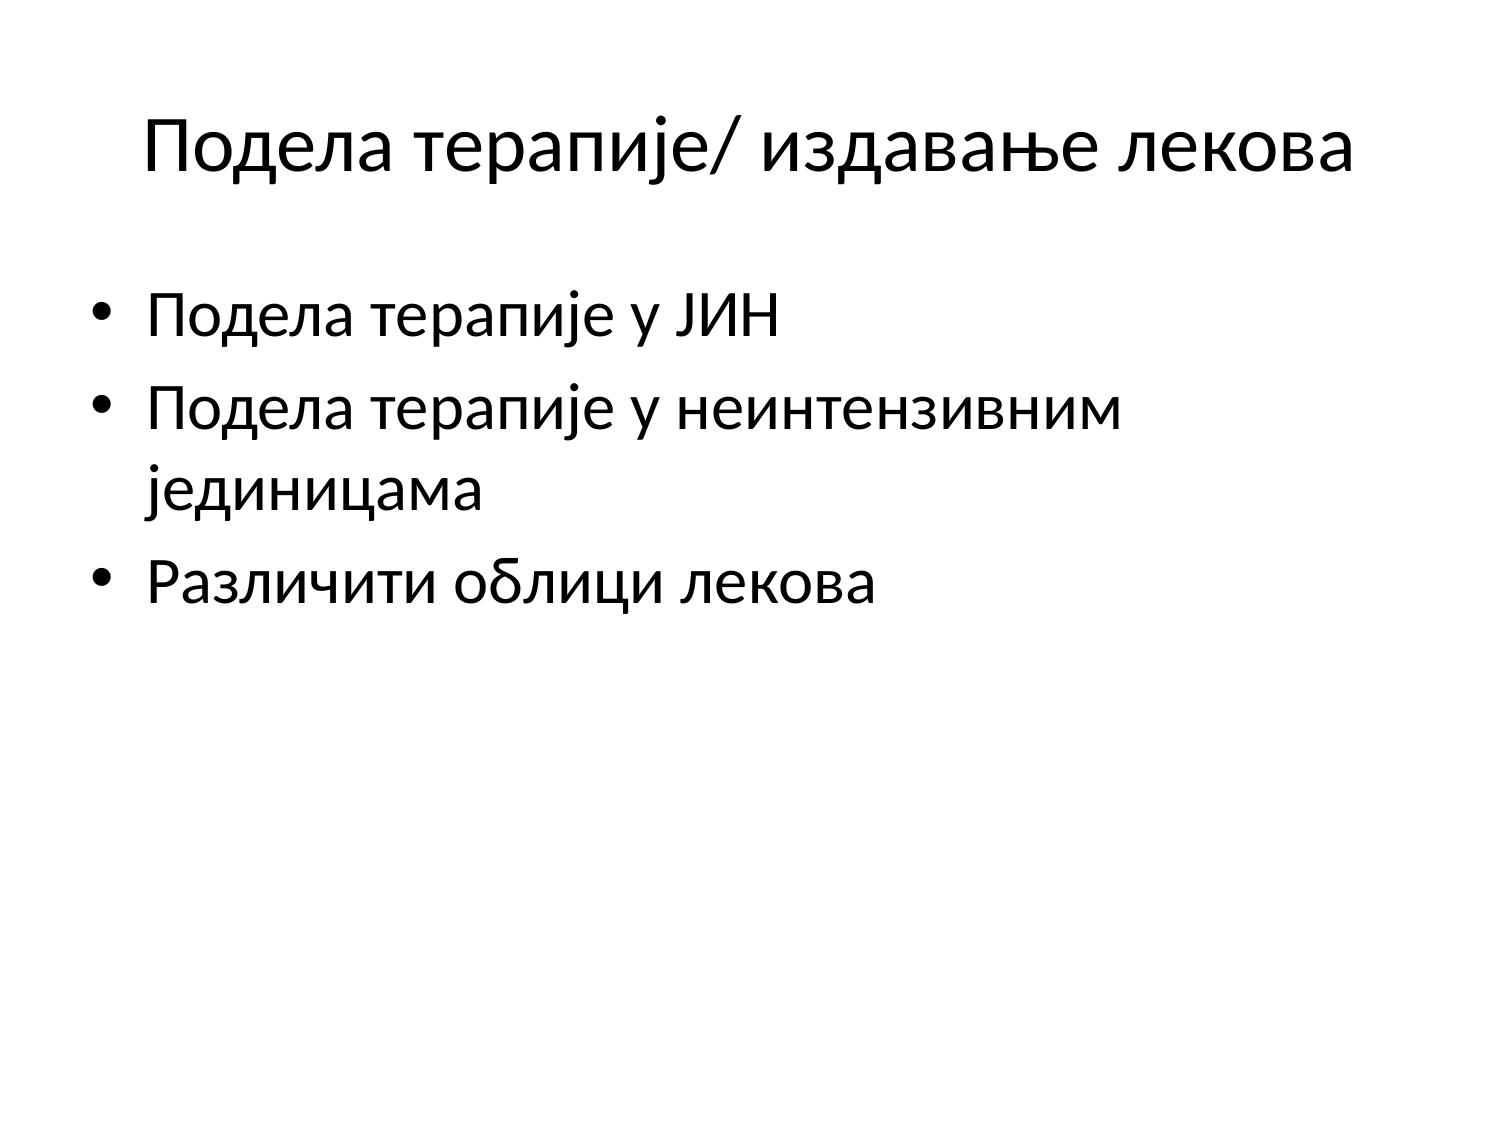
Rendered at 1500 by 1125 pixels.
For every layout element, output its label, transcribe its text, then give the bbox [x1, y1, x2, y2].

list Подела терапије у ЈИН Подела терапије у неинтензивним јединицама Различити облици лекова [75, 262, 1425, 1005]
title Подела терапије/ издавање лекова [75, 45, 1425, 233]
